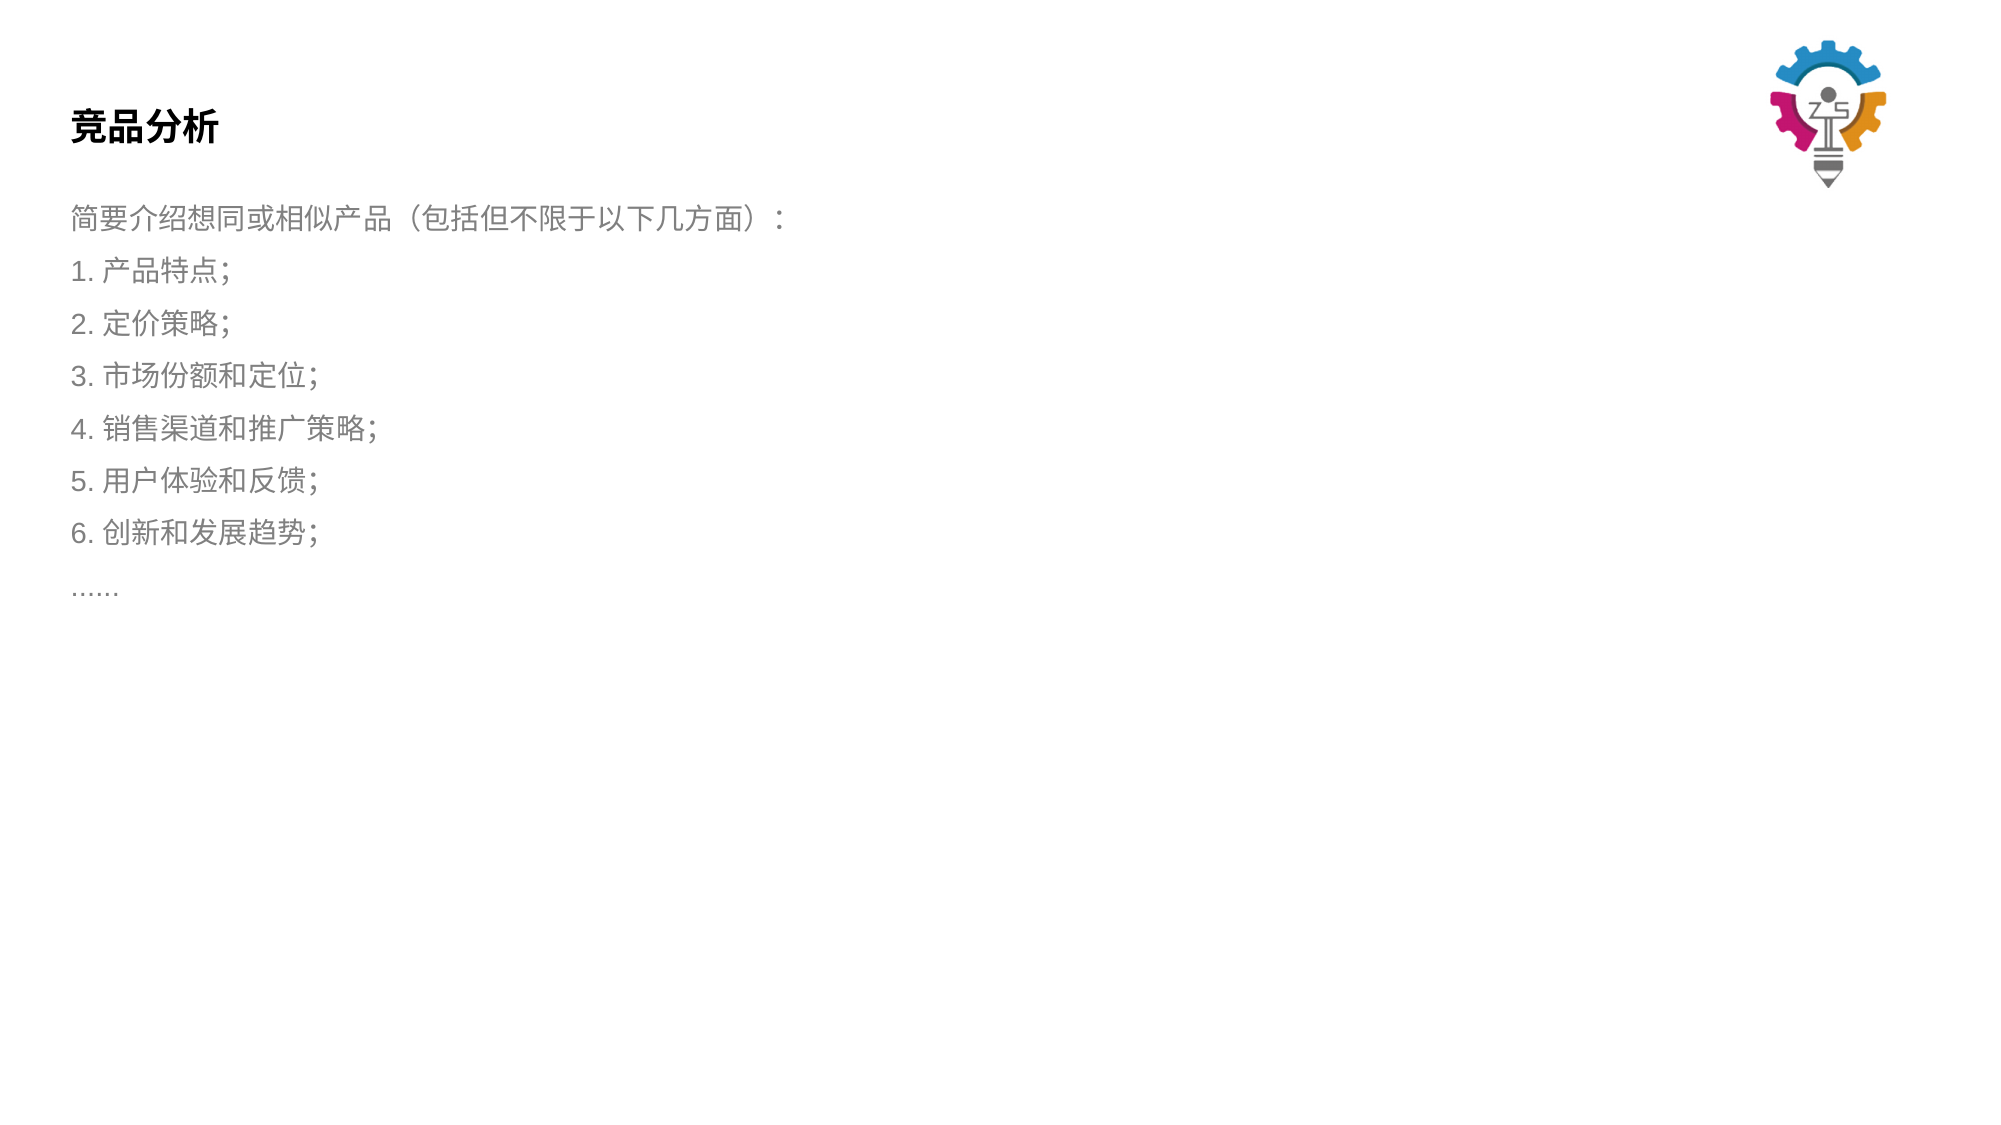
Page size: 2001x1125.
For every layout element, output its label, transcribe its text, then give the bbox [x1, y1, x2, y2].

picture [1759, 32, 1899, 200]
text_box 简要介绍想同或相似产品（包括但不限于以下几方面）： 1.产品特点； 2.定价策略； 3.市场份额和定位； 4.销售渠道和推广策略； 5.用户体验和反馈； 6.创新和发展趋势； ...... [55, 175, 1007, 691]
text_box 竞品分析 [55, 95, 290, 155]
